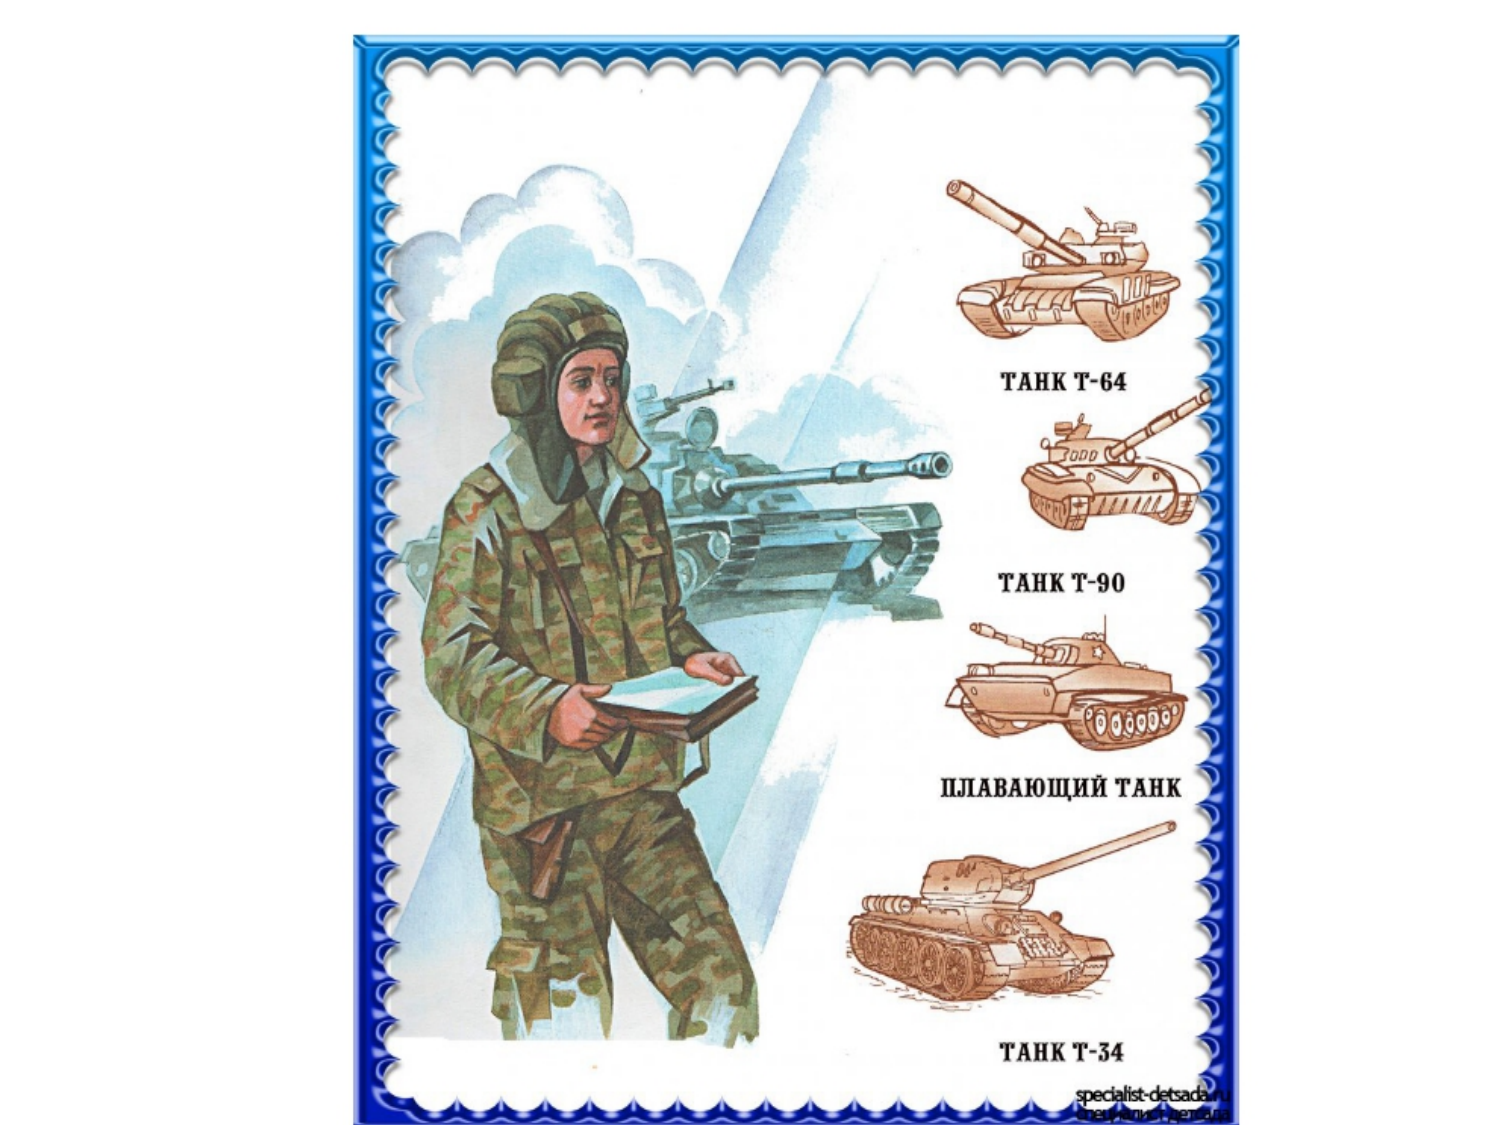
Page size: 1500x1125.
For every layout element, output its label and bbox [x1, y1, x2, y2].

list [46, 0, 1500, 1125]
